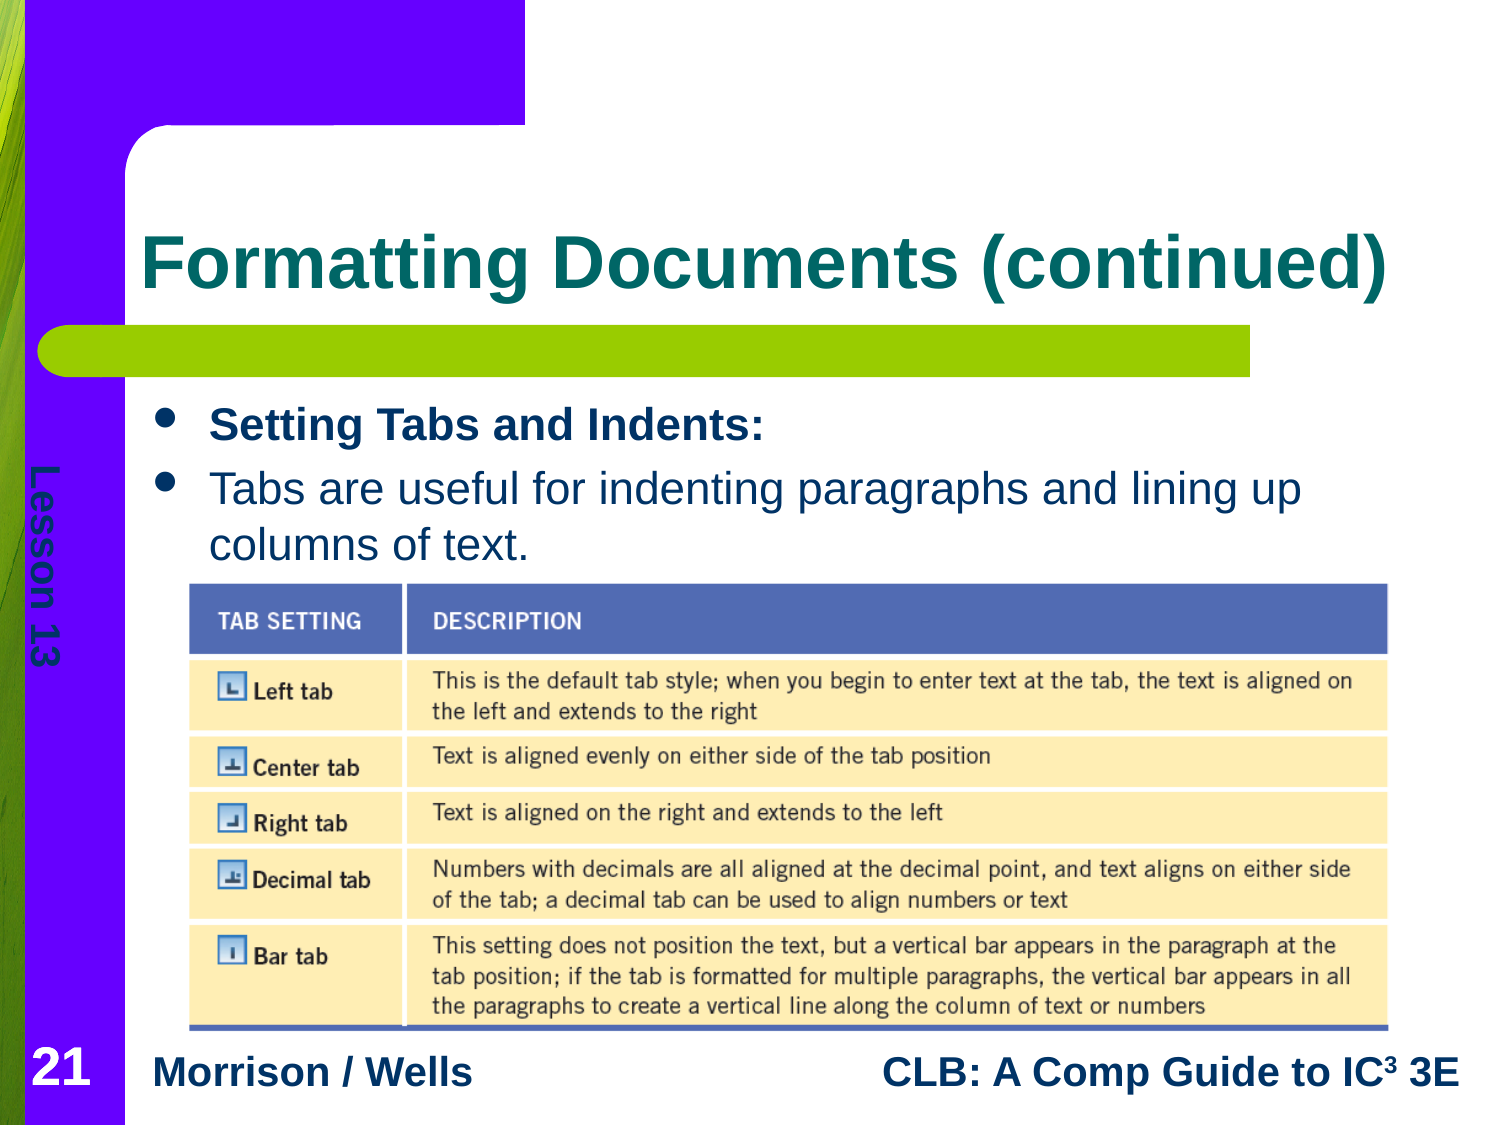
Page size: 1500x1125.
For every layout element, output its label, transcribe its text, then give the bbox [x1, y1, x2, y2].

picture [0, 0, 25, 1125]
title Formatting Documents (continued) [124, 124, 1426, 313]
list Setting Tabs and Indents: Tabs are useful for indenting paragraphs and lining up columns of text. [137, 387, 1388, 1013]
text_box 21 [13, 1023, 111, 1105]
picture [187, 574, 1402, 1036]
